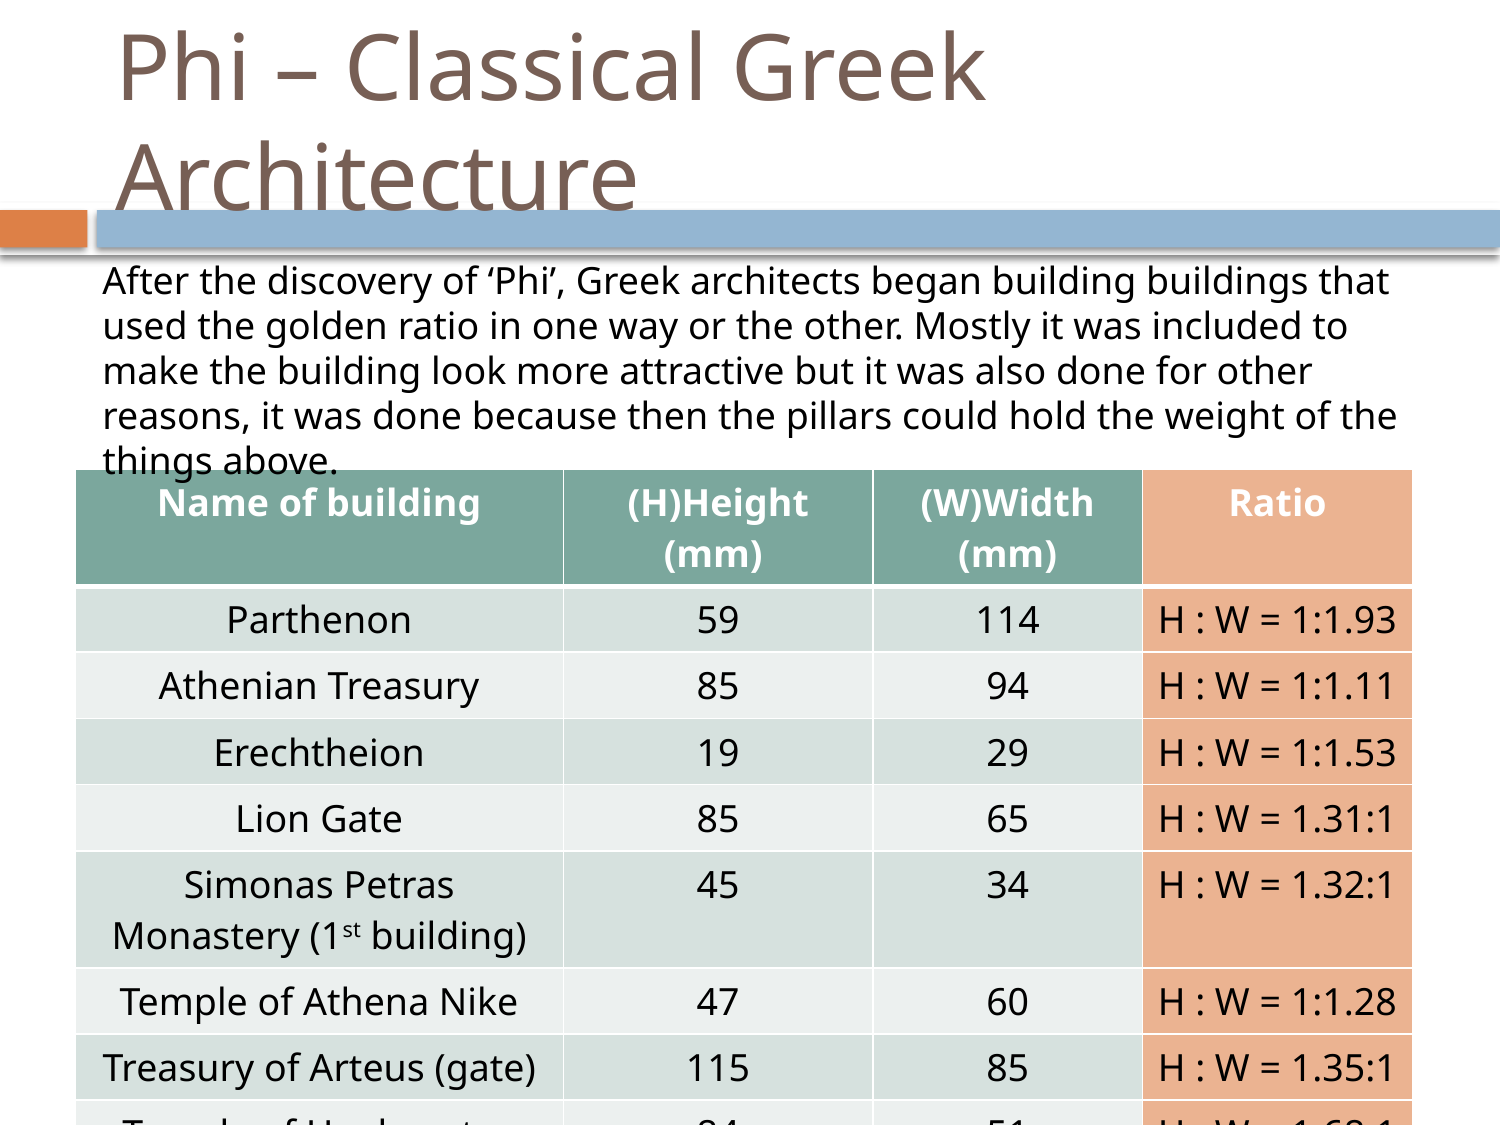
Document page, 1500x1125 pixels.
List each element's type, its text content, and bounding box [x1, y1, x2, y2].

table_cell 29 [874, 719, 1142, 784]
table_cell Lion Gate [76, 785, 563, 850]
table_cell 85 [564, 785, 872, 850]
table_header Name of building [76, 470, 563, 584]
table_cell Simonas Petras Monastery (1st building) [76, 852, 563, 967]
table_cell H : W = 1.31:1 [1143, 785, 1412, 850]
table_cell 51 [874, 1101, 1142, 1125]
table_cell 114 [874, 589, 1142, 651]
table_cell Treasury of Arteus (gate) [76, 1035, 563, 1099]
table_cell H : W = 1:1.93 [1143, 589, 1412, 651]
table_cell 45 [564, 852, 872, 967]
table_cell 59 [564, 589, 872, 651]
table_cell Parthenon [76, 589, 563, 651]
table_cell 115 [564, 1035, 872, 1099]
table_header Ratio [1143, 490, 1412, 584]
table_cell H : W = 1:1.53 [1143, 719, 1412, 784]
table_cell 65 [874, 785, 1142, 850]
table_cell H : W = 1:1.28 [1143, 969, 1412, 1033]
table_cell Erechtheion [76, 719, 563, 784]
table_header (H)Height (mm) [564, 490, 872, 584]
table_cell H : W = 1.68:1 [1143, 1101, 1412, 1125]
title Phi – Classical Greek Architecture [100, 37, 1438, 200]
table_cell 85 [564, 653, 872, 718]
table_cell H : W = 1:1.11 [1143, 653, 1412, 718]
table_cell Temple of Athena Nike [76, 969, 563, 1033]
table_cell H : W = 1.35:1 [1143, 1035, 1412, 1099]
table_cell H : W = 1.32:1 [1143, 852, 1412, 967]
table_cell 94 [874, 653, 1142, 718]
table_cell 84 [564, 1101, 872, 1125]
table_cell 47 [564, 969, 872, 1033]
table_header (W)Width (mm) [874, 490, 1142, 584]
table_cell Athenian Treasury [76, 653, 563, 718]
table_cell Temple of Hephaestus [76, 1101, 563, 1125]
table_cell 85 [874, 1035, 1142, 1099]
table_cell 60 [874, 969, 1142, 1033]
table_cell 34 [874, 852, 1142, 967]
text_box After the discovery of ‘Phi’, Greek architects began building buildings that used the golden ratio in one way or the other. Mostly it was included to make the building look more attractive but it was also done for other reasons, it was done because then the pillars could hold the weight of the things above. [87, 249, 1425, 490]
table_cell 19 [564, 719, 872, 784]
